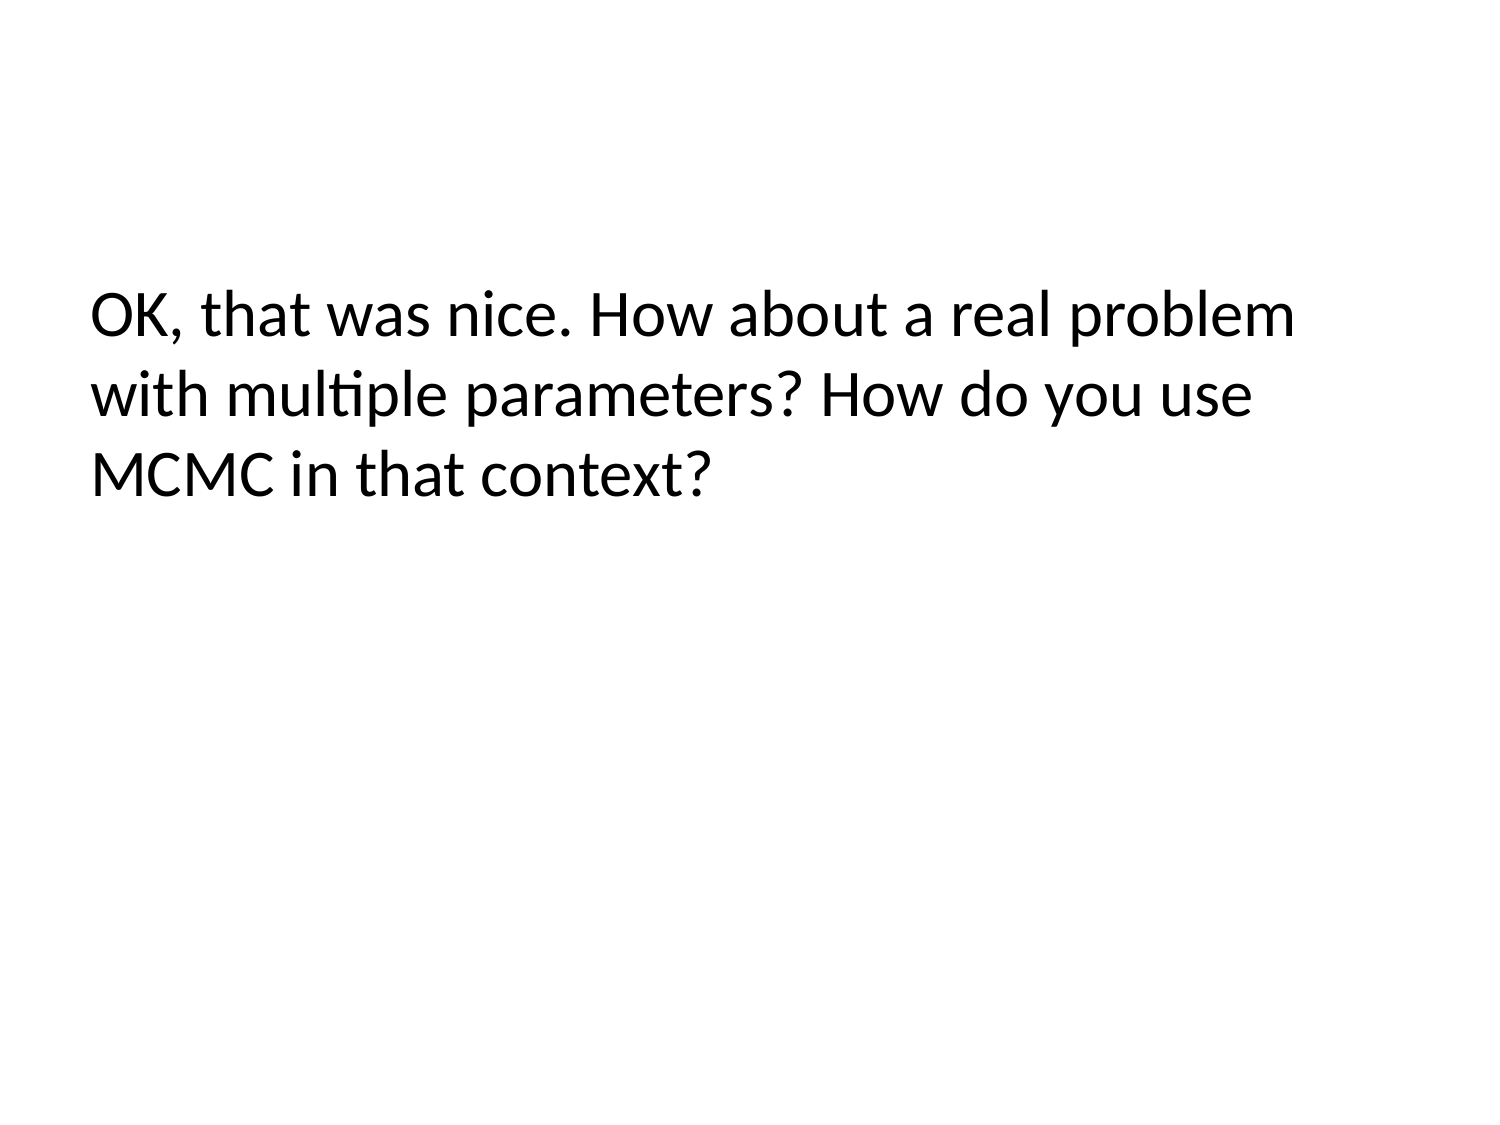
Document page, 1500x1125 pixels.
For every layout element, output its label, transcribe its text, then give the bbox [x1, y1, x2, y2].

list OK, that was nice. How about a real problem with multiple parameters? How do you use MCMC in that context? [75, 262, 1425, 1005]
